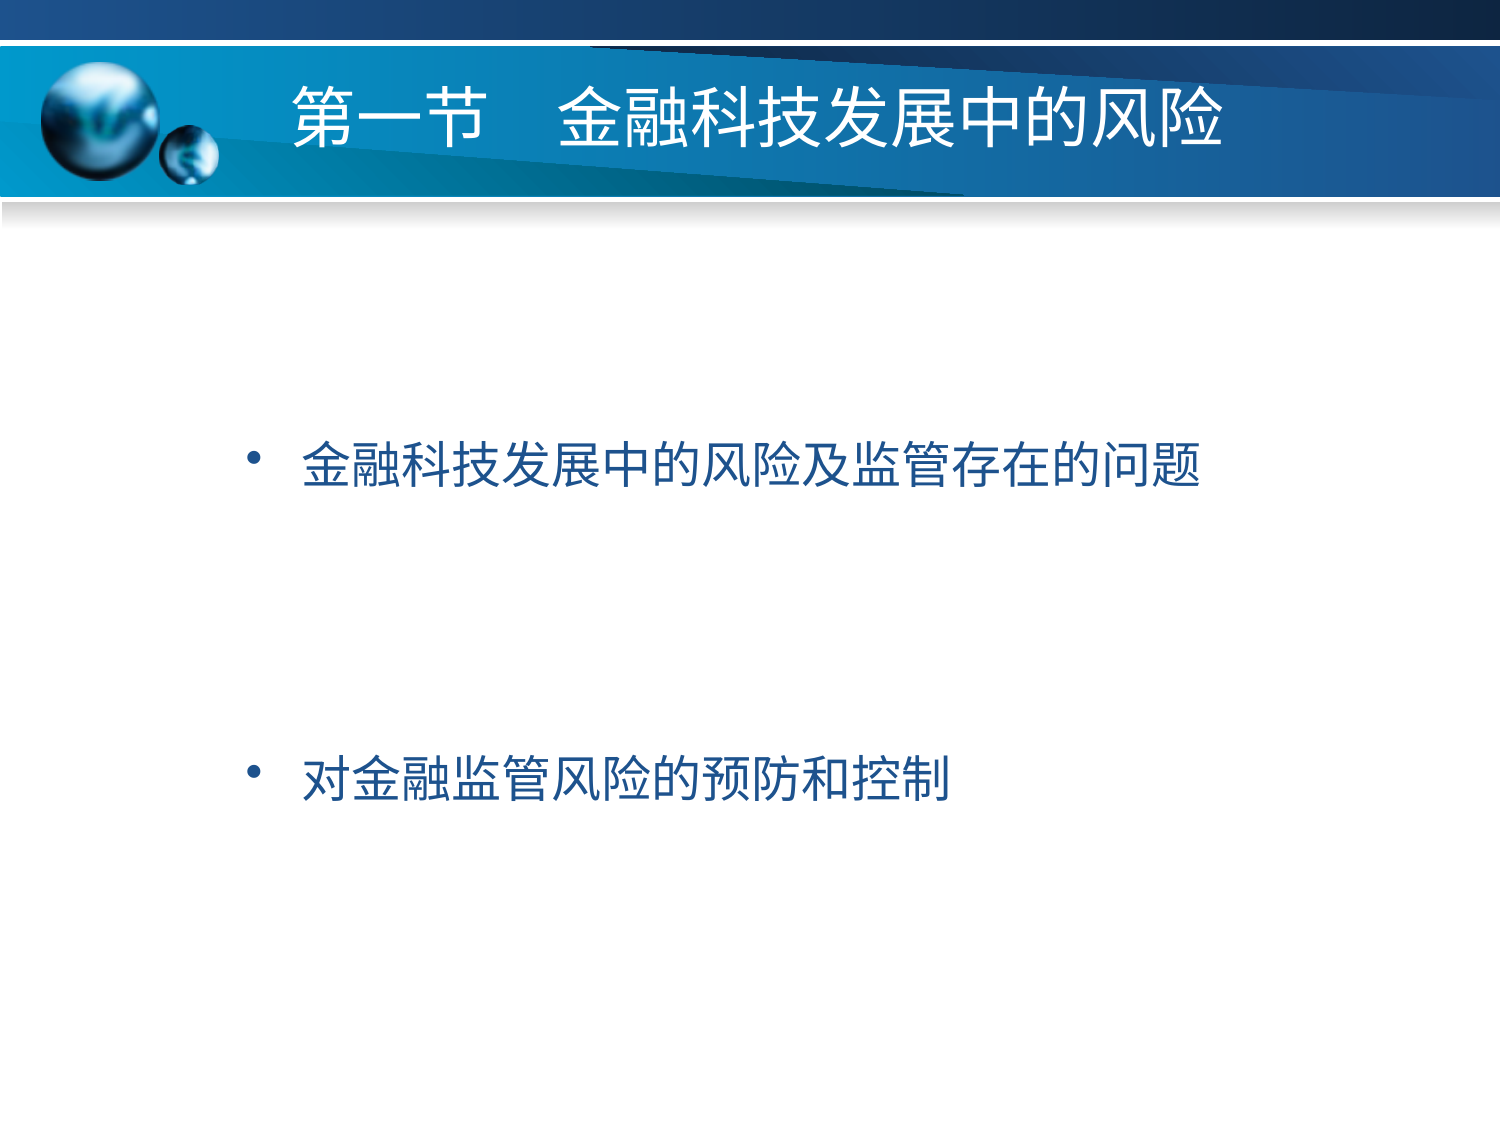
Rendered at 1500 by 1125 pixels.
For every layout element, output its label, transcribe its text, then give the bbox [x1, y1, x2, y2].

text_box 金融科技发展中的风险及监管存在的问题 [230, 426, 1270, 501]
picture [160, 126, 218, 184]
text_box 对金融监管风险的预防和控制 [230, 740, 1270, 816]
picture [42, 63, 159, 180]
title 第一节 金融科技发展中的风险 [274, 44, 1363, 188]
